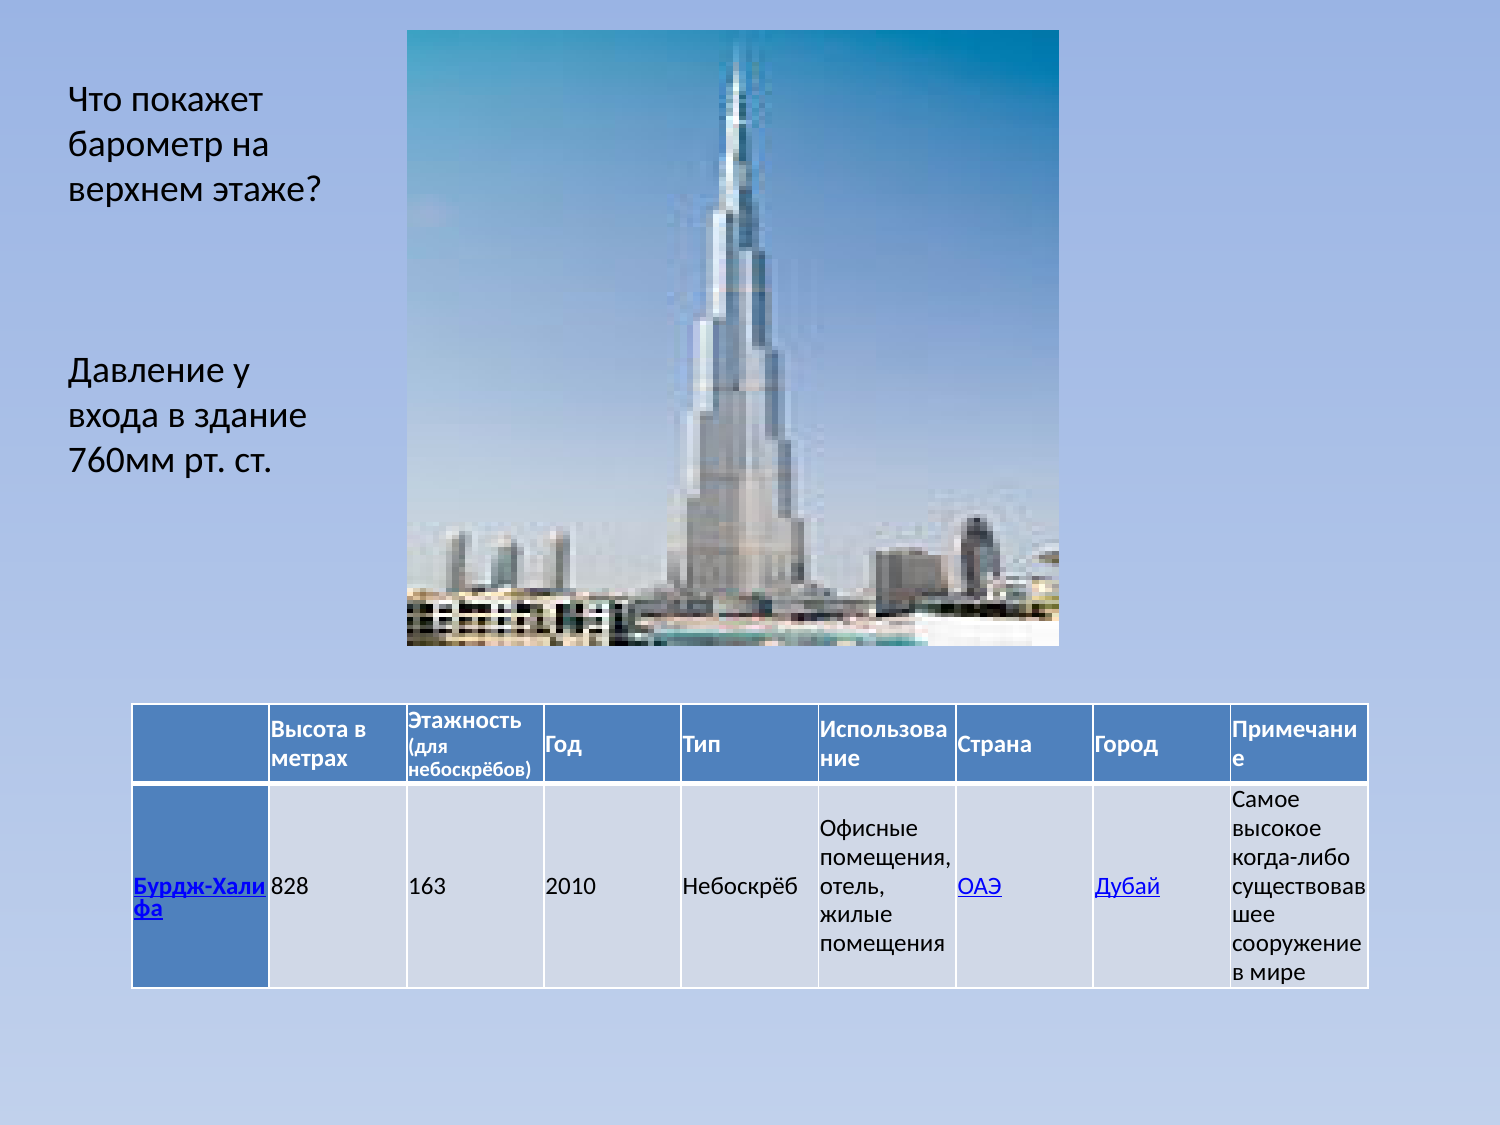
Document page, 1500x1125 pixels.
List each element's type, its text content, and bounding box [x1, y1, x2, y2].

picture [407, 30, 1060, 646]
table_cell Офисные помещения, отель, жилые помещения [819, 786, 955, 987]
table_cell Самое высокое когда-либо существовавшее сооружение в мире [1231, 786, 1367, 987]
table_cell ОАЭ [957, 786, 1092, 987]
table_header Использование [819, 705, 955, 781]
table_header Тип [682, 705, 818, 781]
table_header Примечание [1231, 705, 1367, 781]
table_cell 2010 [545, 786, 680, 987]
table_cell Бурдж-Халифа [133, 786, 268, 987]
text_box Давление у входа в здание 760мм рт. ст. [53, 338, 349, 488]
table_header Страна [957, 705, 1092, 781]
table_header Высота в метрах [270, 705, 406, 781]
table_header Год [545, 705, 680, 781]
table_header Город [1094, 705, 1230, 781]
table_cell Небоскрёб [682, 786, 818, 987]
table_cell 163 [408, 786, 543, 987]
table_cell Дубай [1094, 786, 1230, 987]
table_cell 828 [270, 786, 406, 987]
text_box Что покажет барометр на верхнем этаже? [53, 66, 361, 217]
table_header [133, 705, 268, 781]
table_header Этажность (для небоскрёбов) [408, 705, 543, 781]
